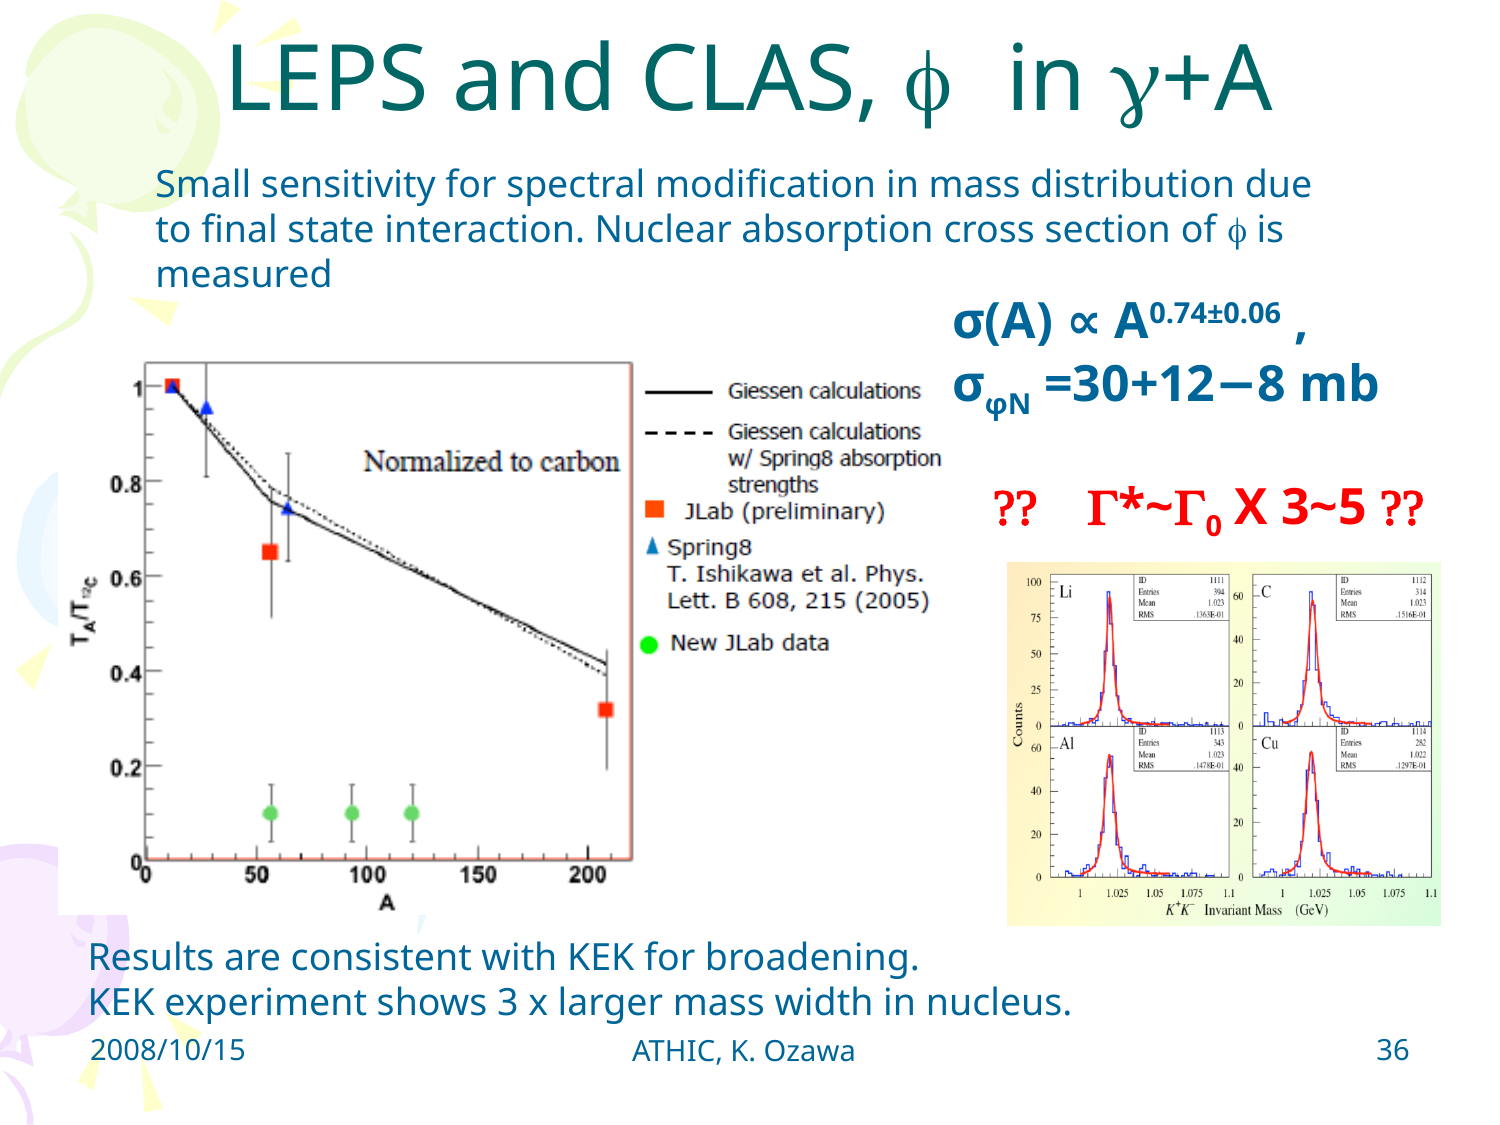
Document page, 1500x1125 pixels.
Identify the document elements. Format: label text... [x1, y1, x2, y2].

picture [58, 339, 950, 915]
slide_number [74, 1031, 419, 1100]
text_box σ(A) ∝ A0.74±0.06 , σφN =30+12−8 mb ?? G*~G0 X 3~5 ?? [937, 292, 1500, 471]
text_box Small sensitivity for spectral modification in mass distribution due to final state interaction. Nuclear absorption cross section of f is measured [140, 152, 1348, 303]
footer ATHIC, K. Ozawa [419, 1031, 1070, 1101]
text_box Results are consistent with KEK for broadening. KEK experiment shows 3 x larger mass width in nucleus. [72, 925, 1089, 1031]
slide_number 36 [1074, 1023, 1426, 1100]
title LEPS and CLAS, f in g+A [72, 16, 1426, 138]
picture [1007, 562, 1442, 926]
